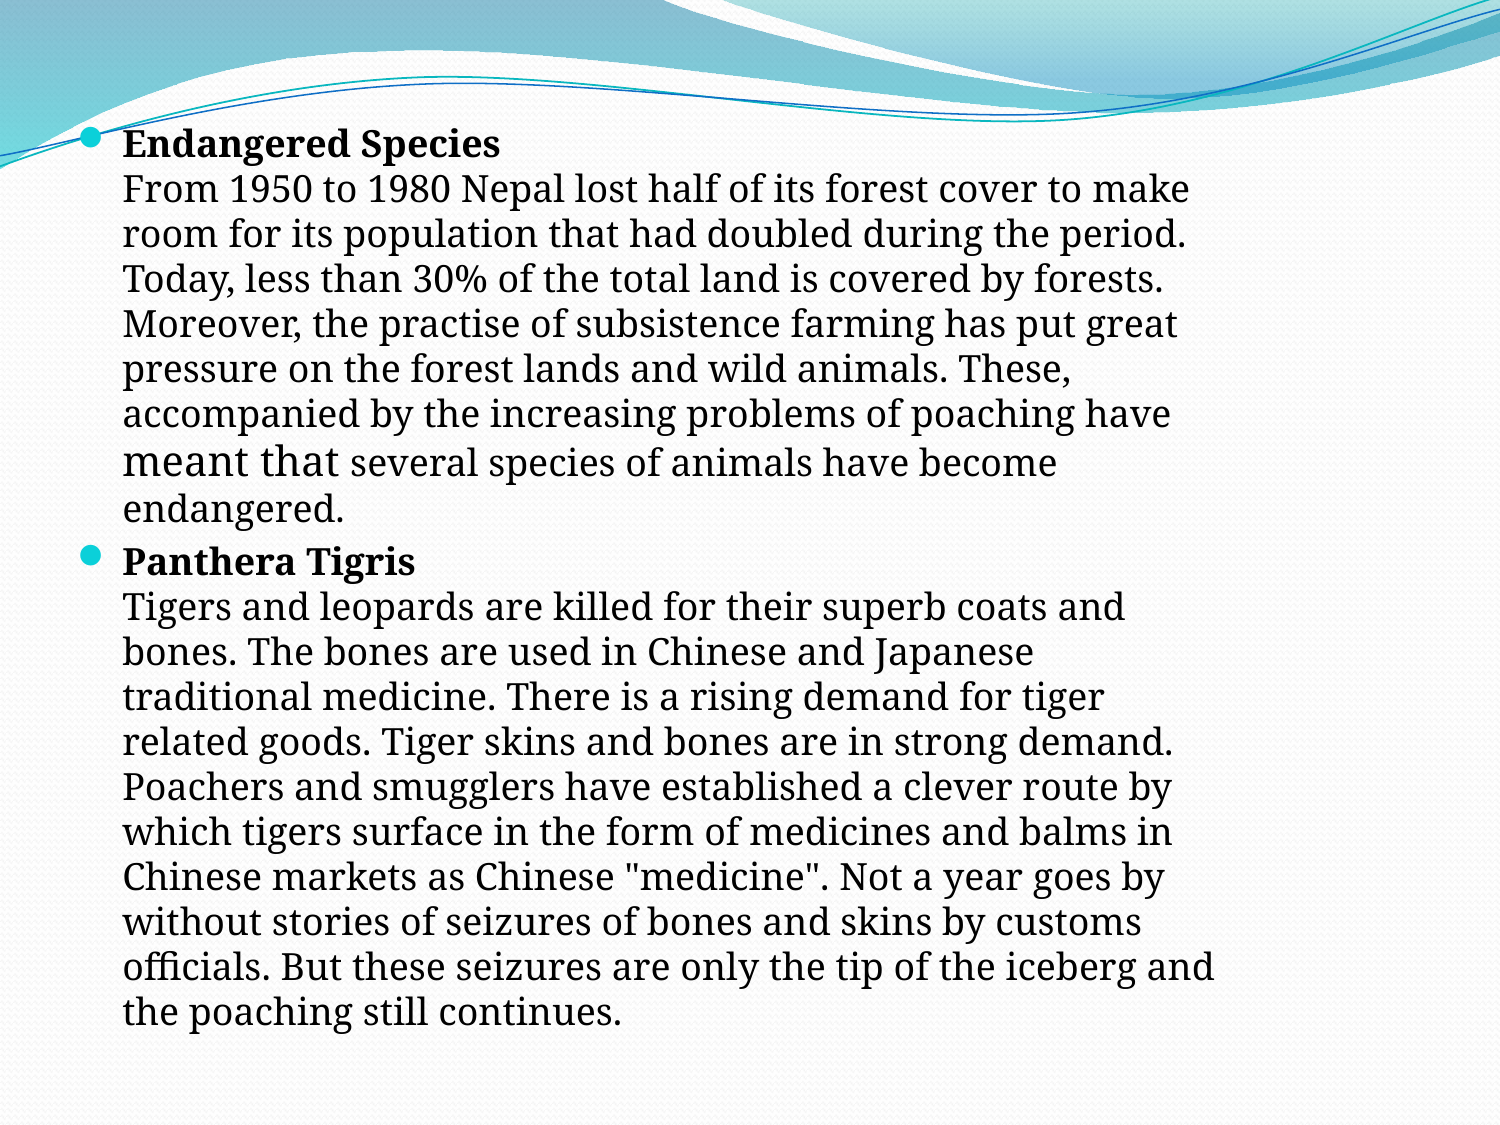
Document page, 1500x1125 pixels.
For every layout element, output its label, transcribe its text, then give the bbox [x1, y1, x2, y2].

list Endangered Species From 1950 to 1980 Nepal lost half of its forest cover to make room for its population that had doubled during the period. Today, less than 30% of the total land is covered by forests. Moreover, the practise of subsistence farming has put great pressure on the forest lands and wild animals. These, accompanied by the increasing problems of poaching have meant that several species of animals have become endangered. Panthera Tigris Tigers and leopards are killed for their superb coats and bones. The bones are used in Chinese and Japanese traditional medicine. There is a rising demand for tiger related goods. Tiger skins and bones are in strong demand. Poachers and smugglers have established a clever route by which tigers surface in the form of medicines and balms in Chinese markets as Chinese "medicine". Not a year goes by without stories of seizures of bones and skins by customs officials. But these seizures are only the tip of the iceberg and the poaching still continues. [62, 112, 1250, 1000]
